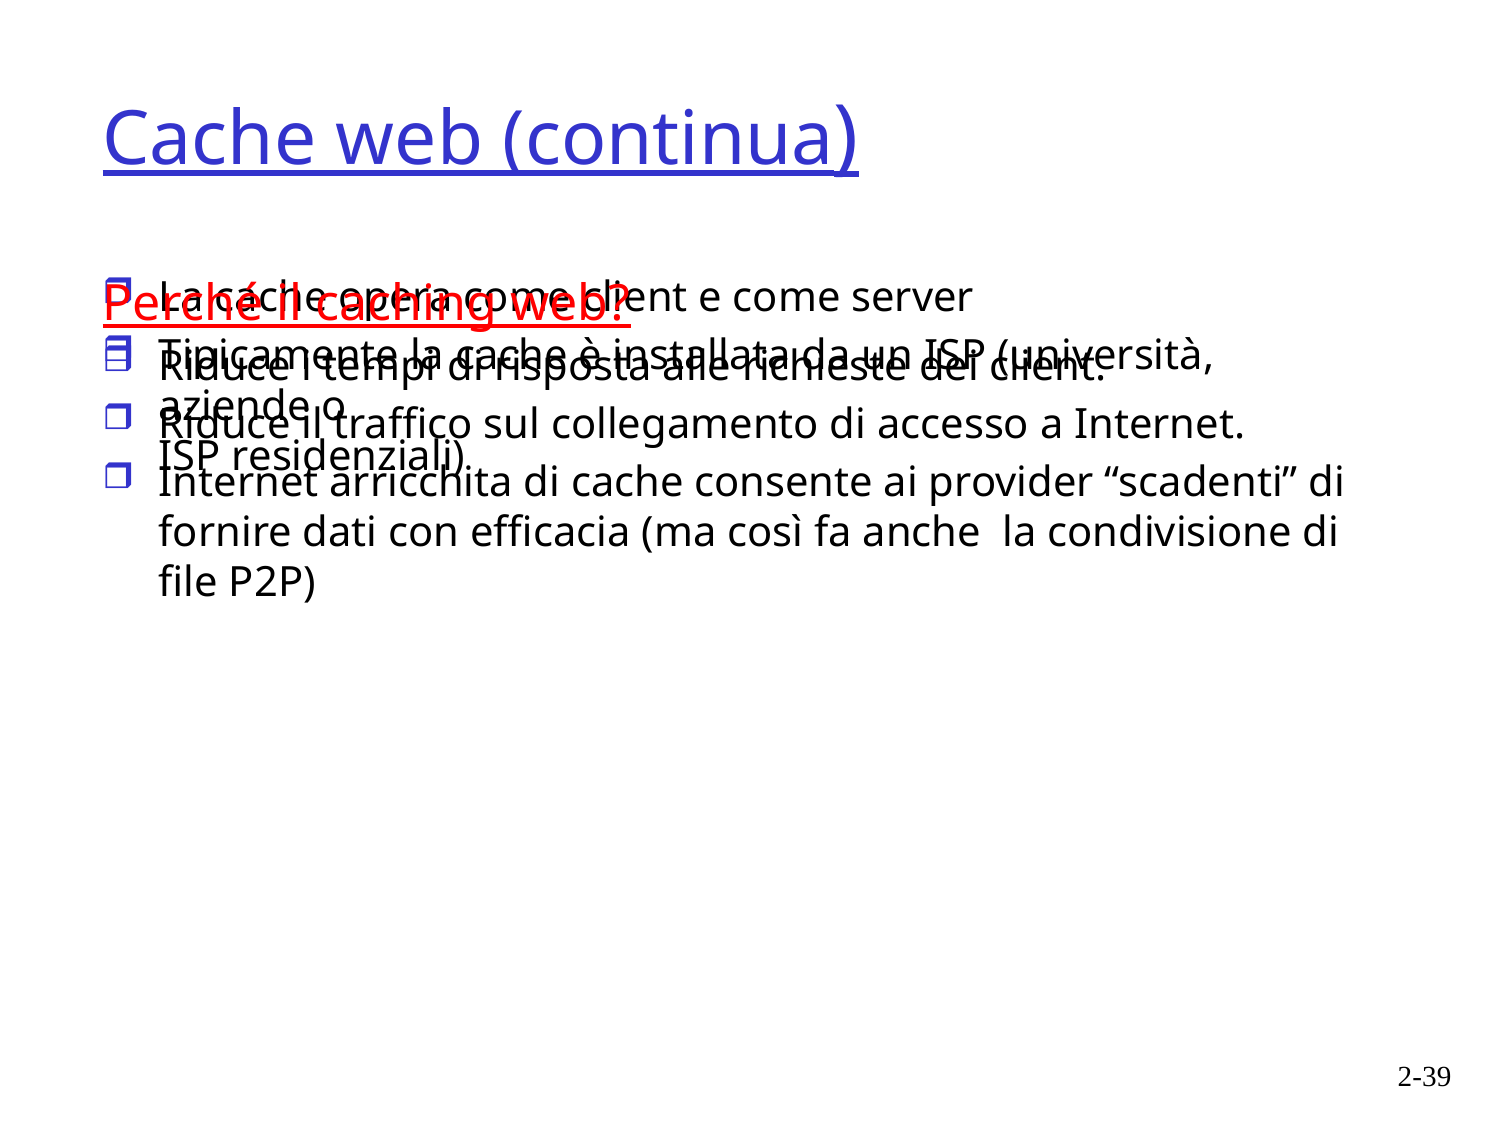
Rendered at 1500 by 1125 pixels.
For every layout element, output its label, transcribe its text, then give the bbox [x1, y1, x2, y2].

slide_number 2-39 [1362, 1049, 1467, 1125]
title Cache web (continua) [87, 37, 1363, 226]
list Perché il caching web? Riduce i tempi di risposta alle richieste dei client. Riduce il traffico sul collegamento di accesso a Internet. Internet arricchita di cache consente ai provider “scadenti” di fornire dati con efficacia (ma così fa anche la condivisione di file P2P) [87, 262, 1363, 1026]
